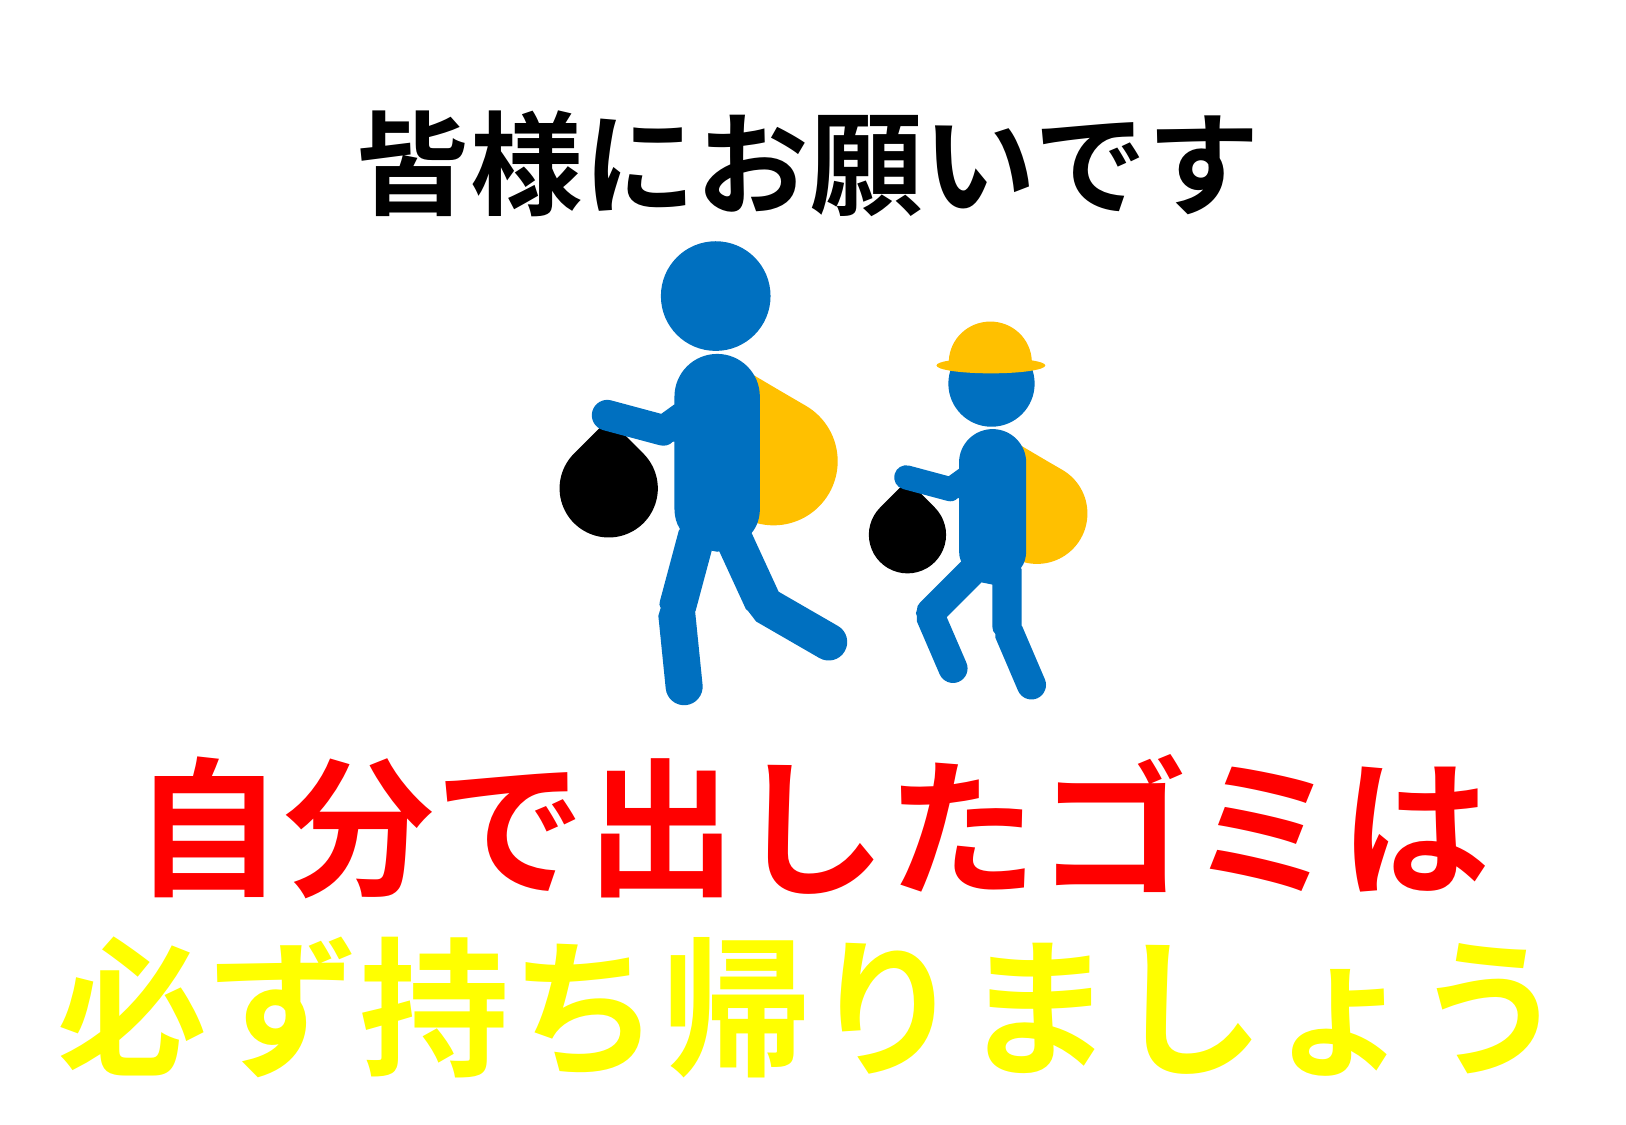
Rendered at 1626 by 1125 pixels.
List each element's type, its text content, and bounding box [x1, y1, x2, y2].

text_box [559, 240, 1088, 706]
text_box 自分で出したゴミは 必ず持ち帰りましょう [0, 727, 1625, 1102]
text_box 皆様にお願いです [0, 86, 1625, 237]
